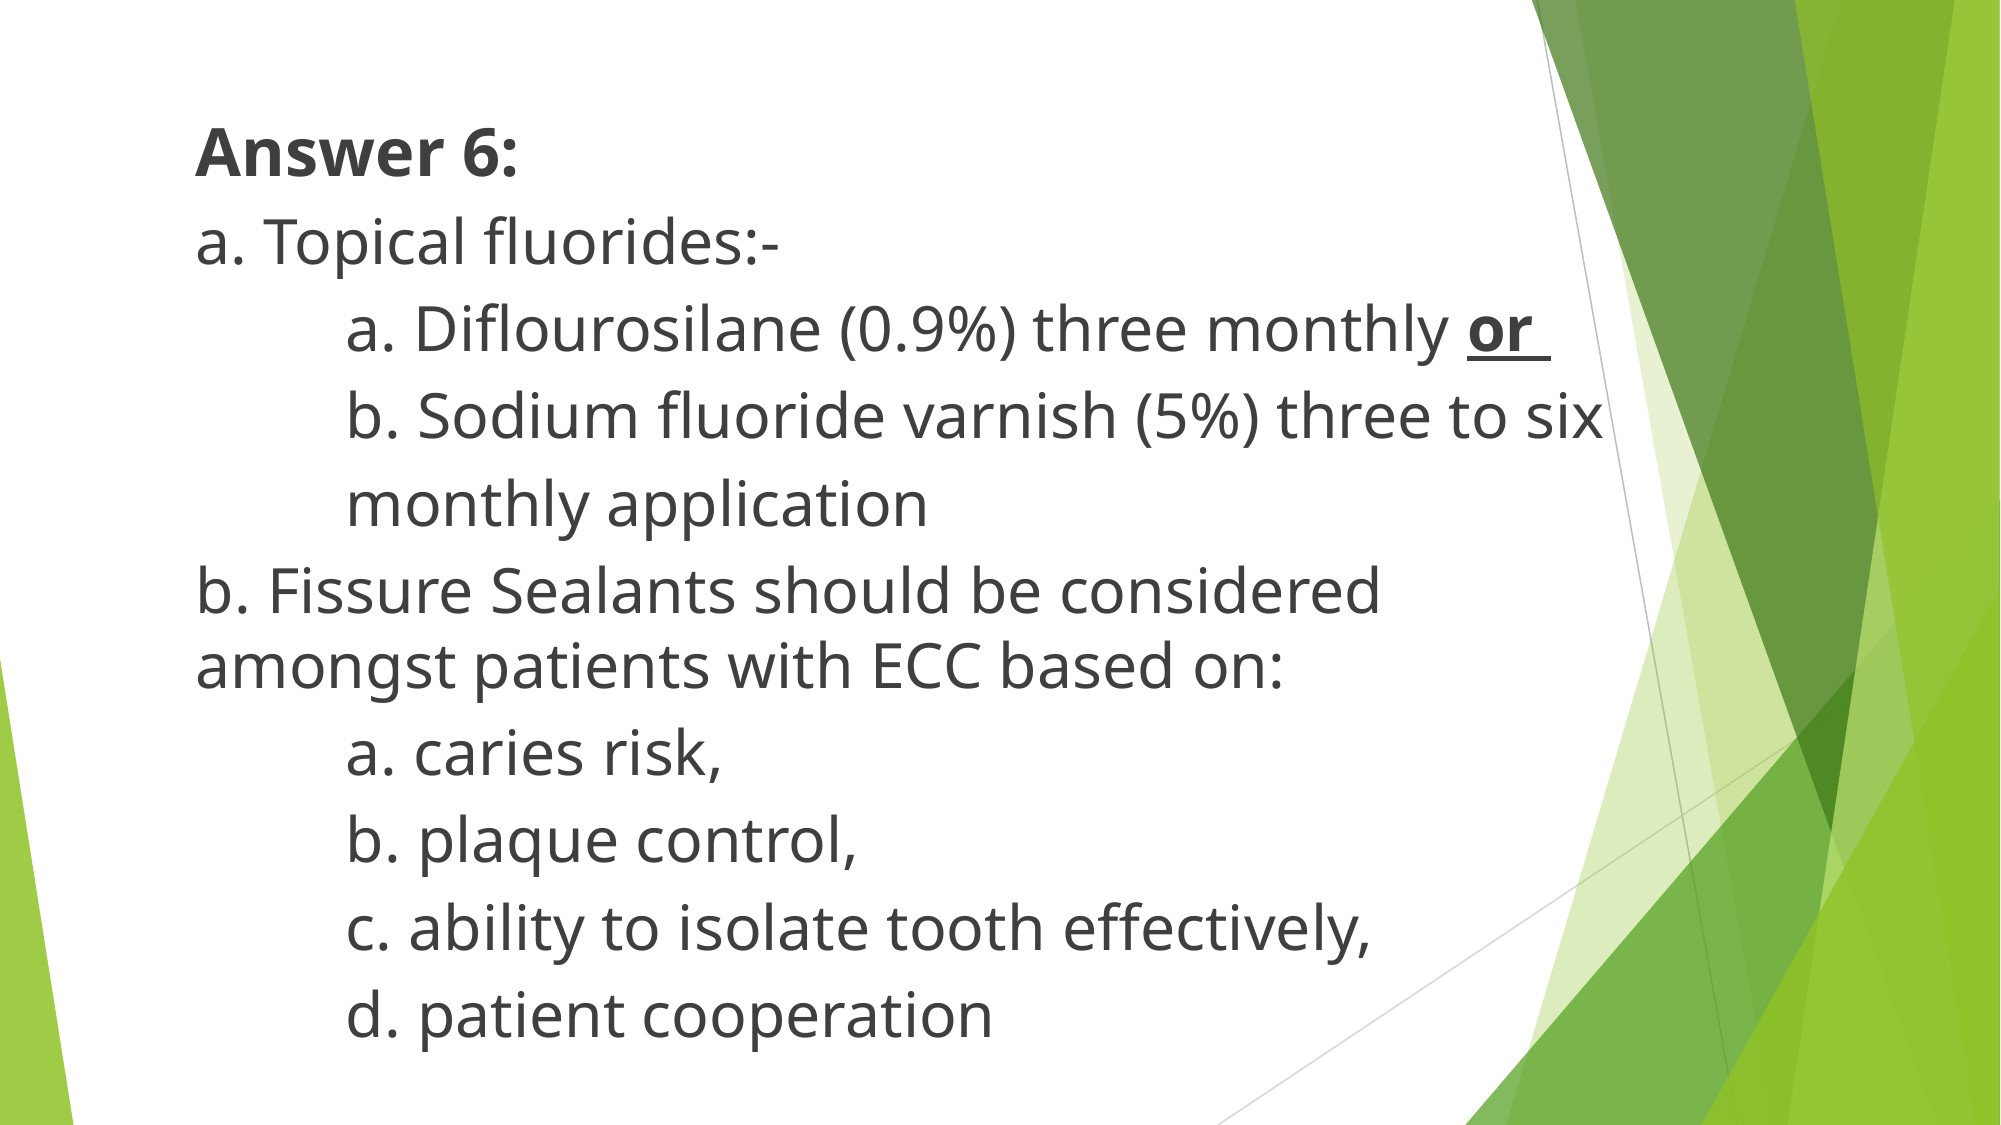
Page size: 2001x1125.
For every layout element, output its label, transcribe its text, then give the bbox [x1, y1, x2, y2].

list Answer 6: a. Topical fluorides:- a. Diflourosilane (0.9%) three monthly or b. Sodium fluoride varnish (5%) three to six monthly application b. Fissure Sealants should be considered amongst patients with ECC based on: a. caries risk, b. plaque control, c. ability to isolate tooth effectively, d. patient cooperation [180, 101, 1675, 1005]
